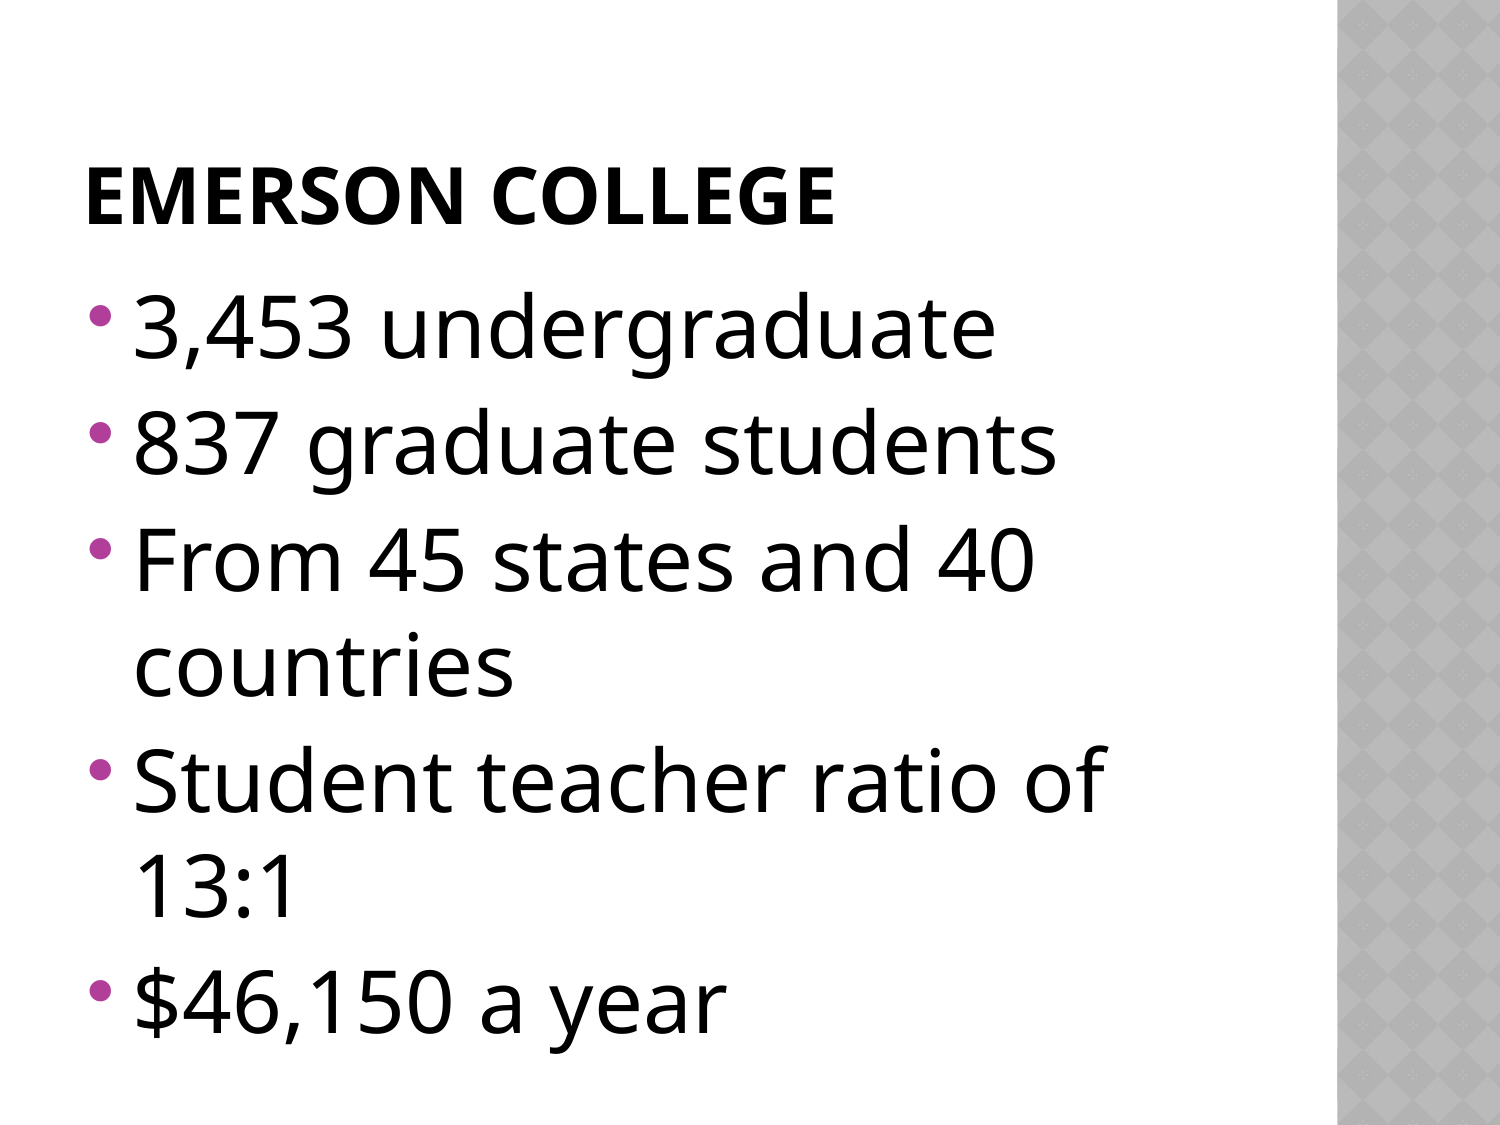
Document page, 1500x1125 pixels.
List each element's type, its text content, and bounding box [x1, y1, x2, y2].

title Emerson College [75, 52, 1263, 240]
list 3,453 undergraduate 837 graduate students From 45 states and 40 countries Student teacher ratio of 13:1 $46,150 a year [75, 264, 1263, 1059]
